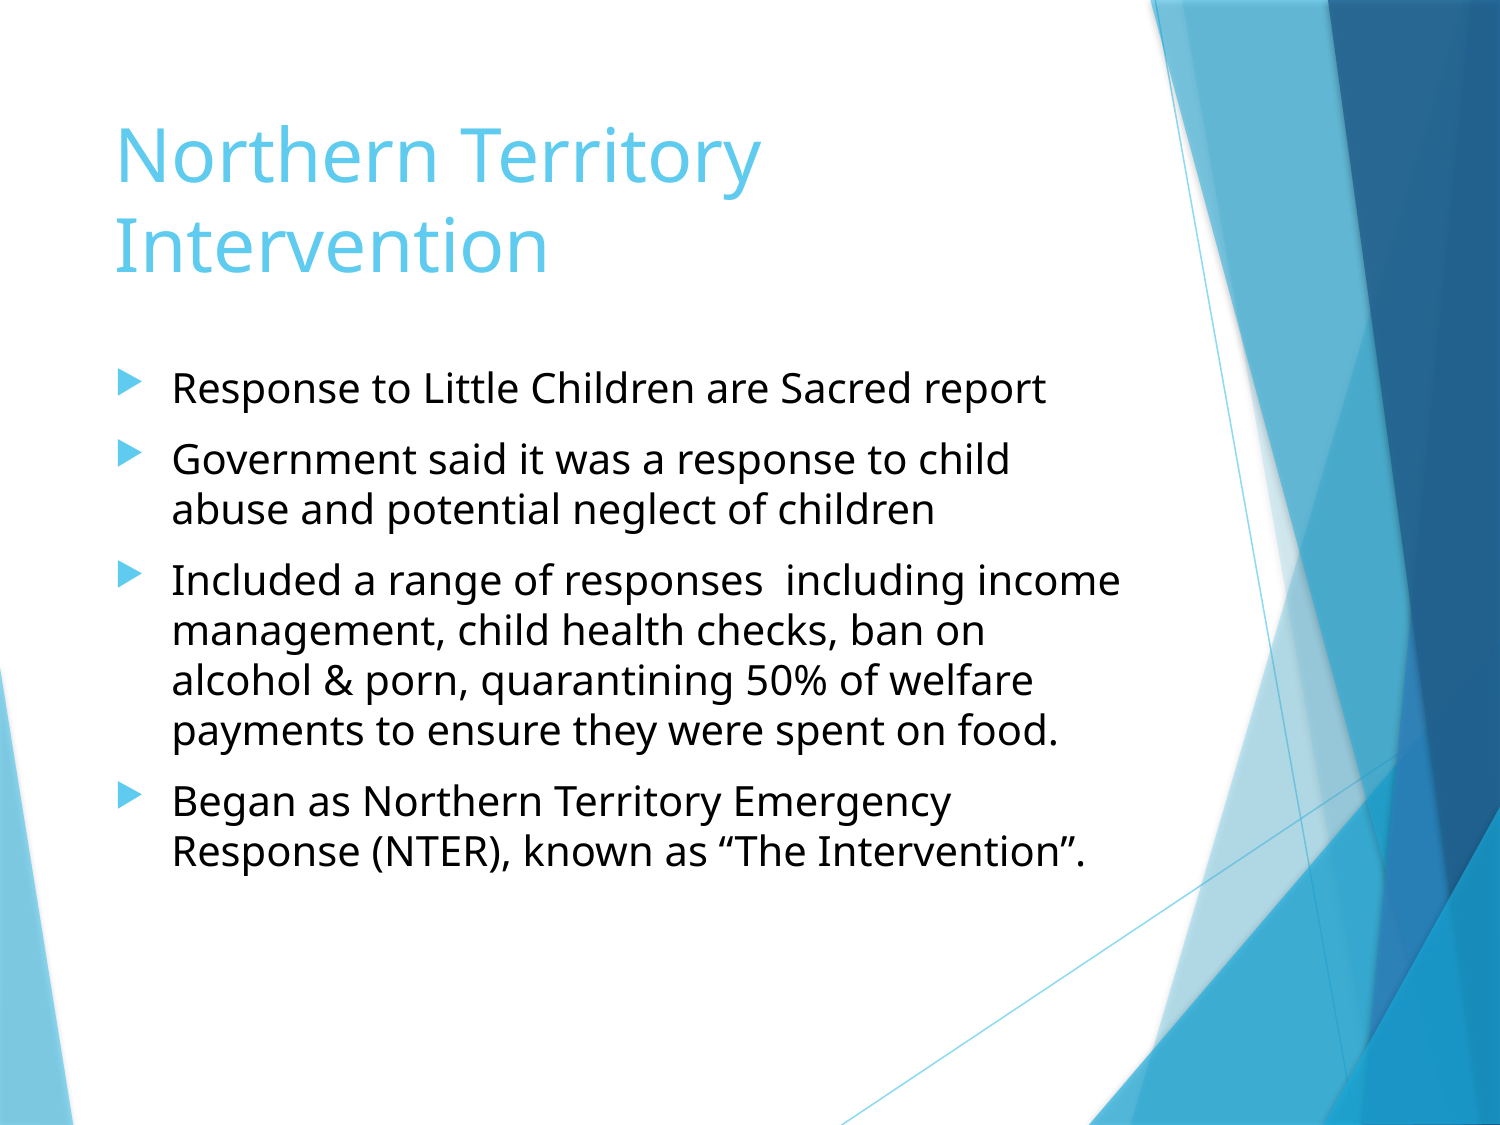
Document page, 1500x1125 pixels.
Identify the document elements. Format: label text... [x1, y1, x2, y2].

list Response to Little Children are Sacred report Government said it was a response to child abuse and potential neglect of children Included a range of responses including income management, child health checks, ban on alcohol & porn, quarantining 50% of welfare payments to ensure they were spent on food. Began as Northern Territory Emergency Response (NTER), known as “The Intervention”. [99, 354, 1142, 992]
title Northern Territory Intervention [99, 99, 1142, 317]
